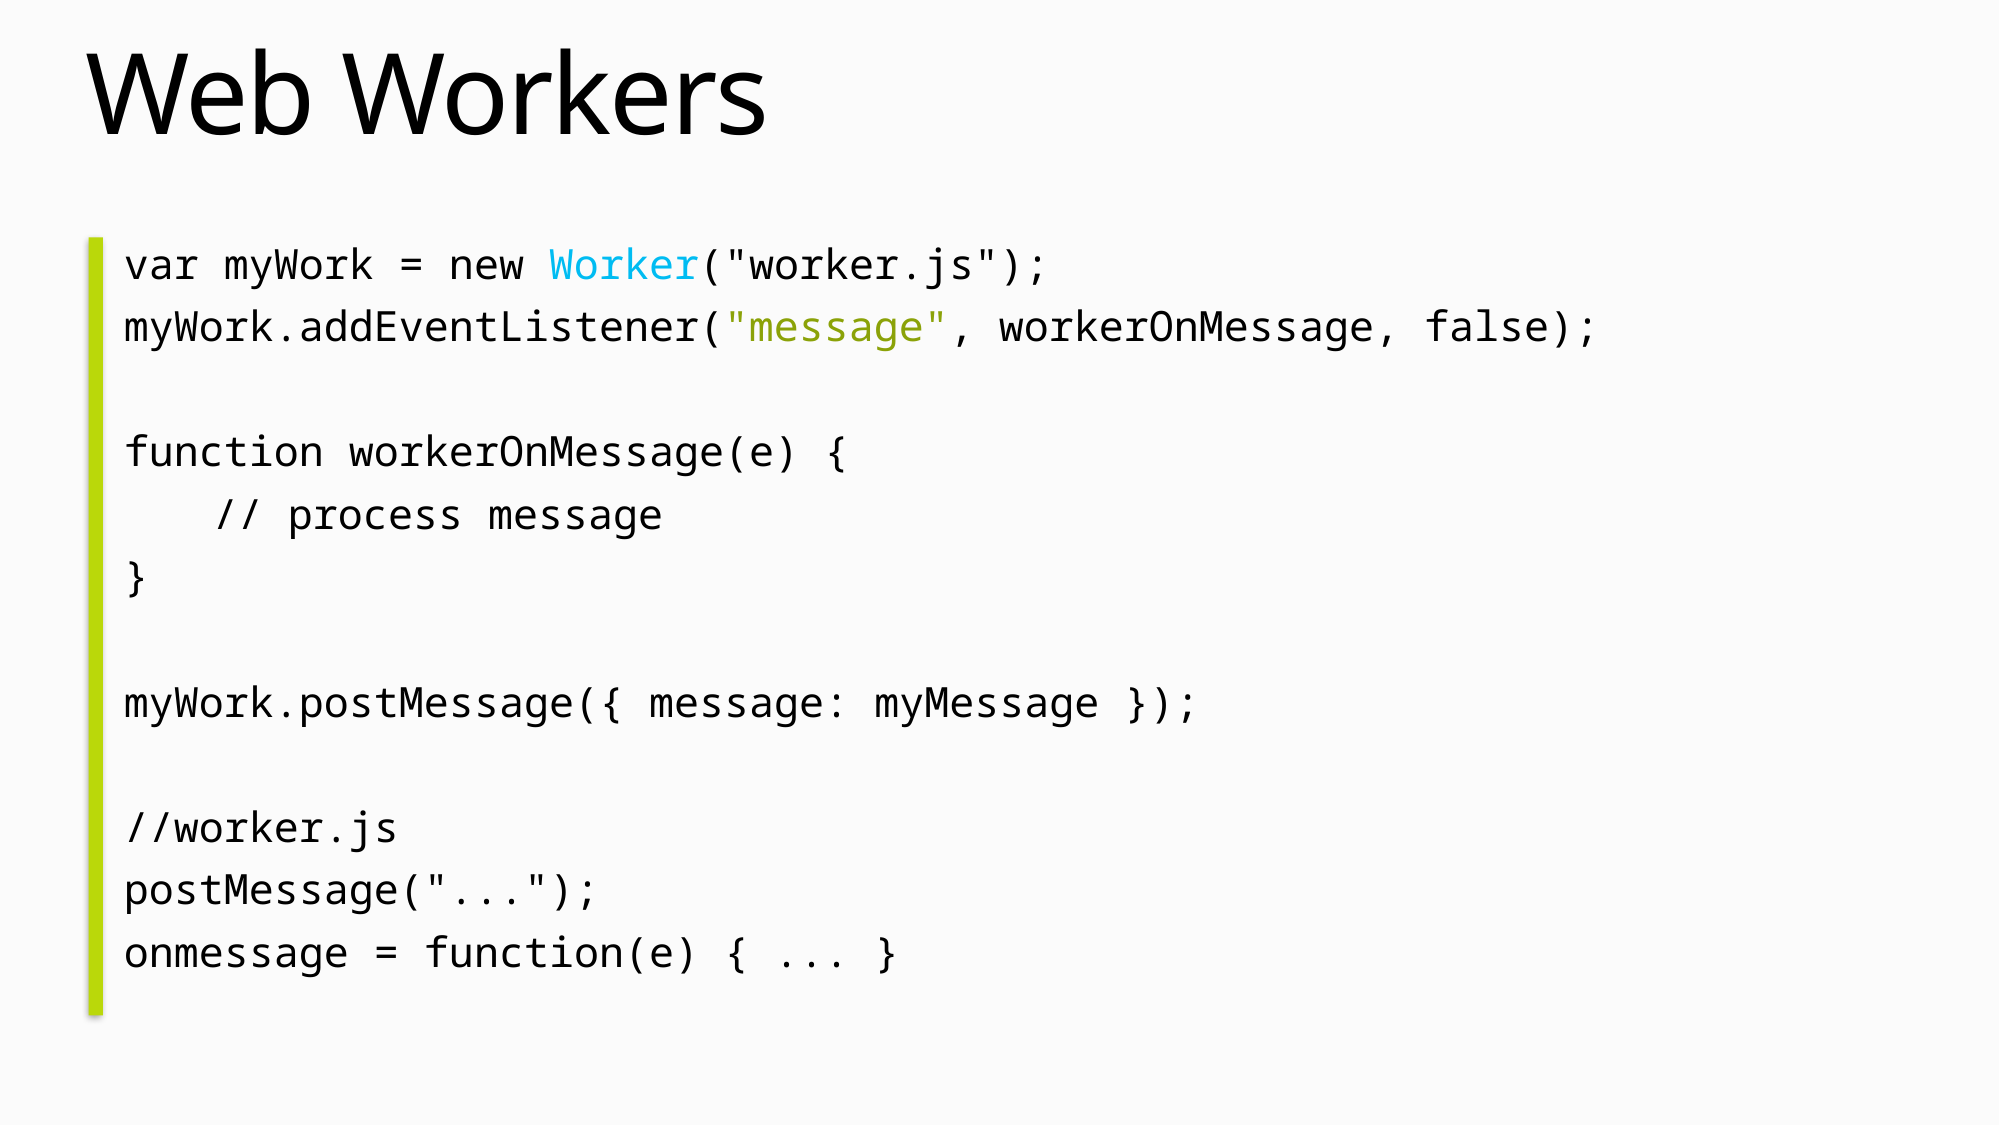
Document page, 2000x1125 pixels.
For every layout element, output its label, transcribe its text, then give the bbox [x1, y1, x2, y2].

list var myWork = new Worker("worker.js"); myWork.addEventListener("message", workerOnMessage, false); function workerOnMessage(e) { // process message } myWork.postMessage({ message: myMessage }); //worker.js postMessage("..."); onmessage = function(e) { ... } [123, 237, 1914, 983]
title Web Workers [85, 37, 1914, 161]
